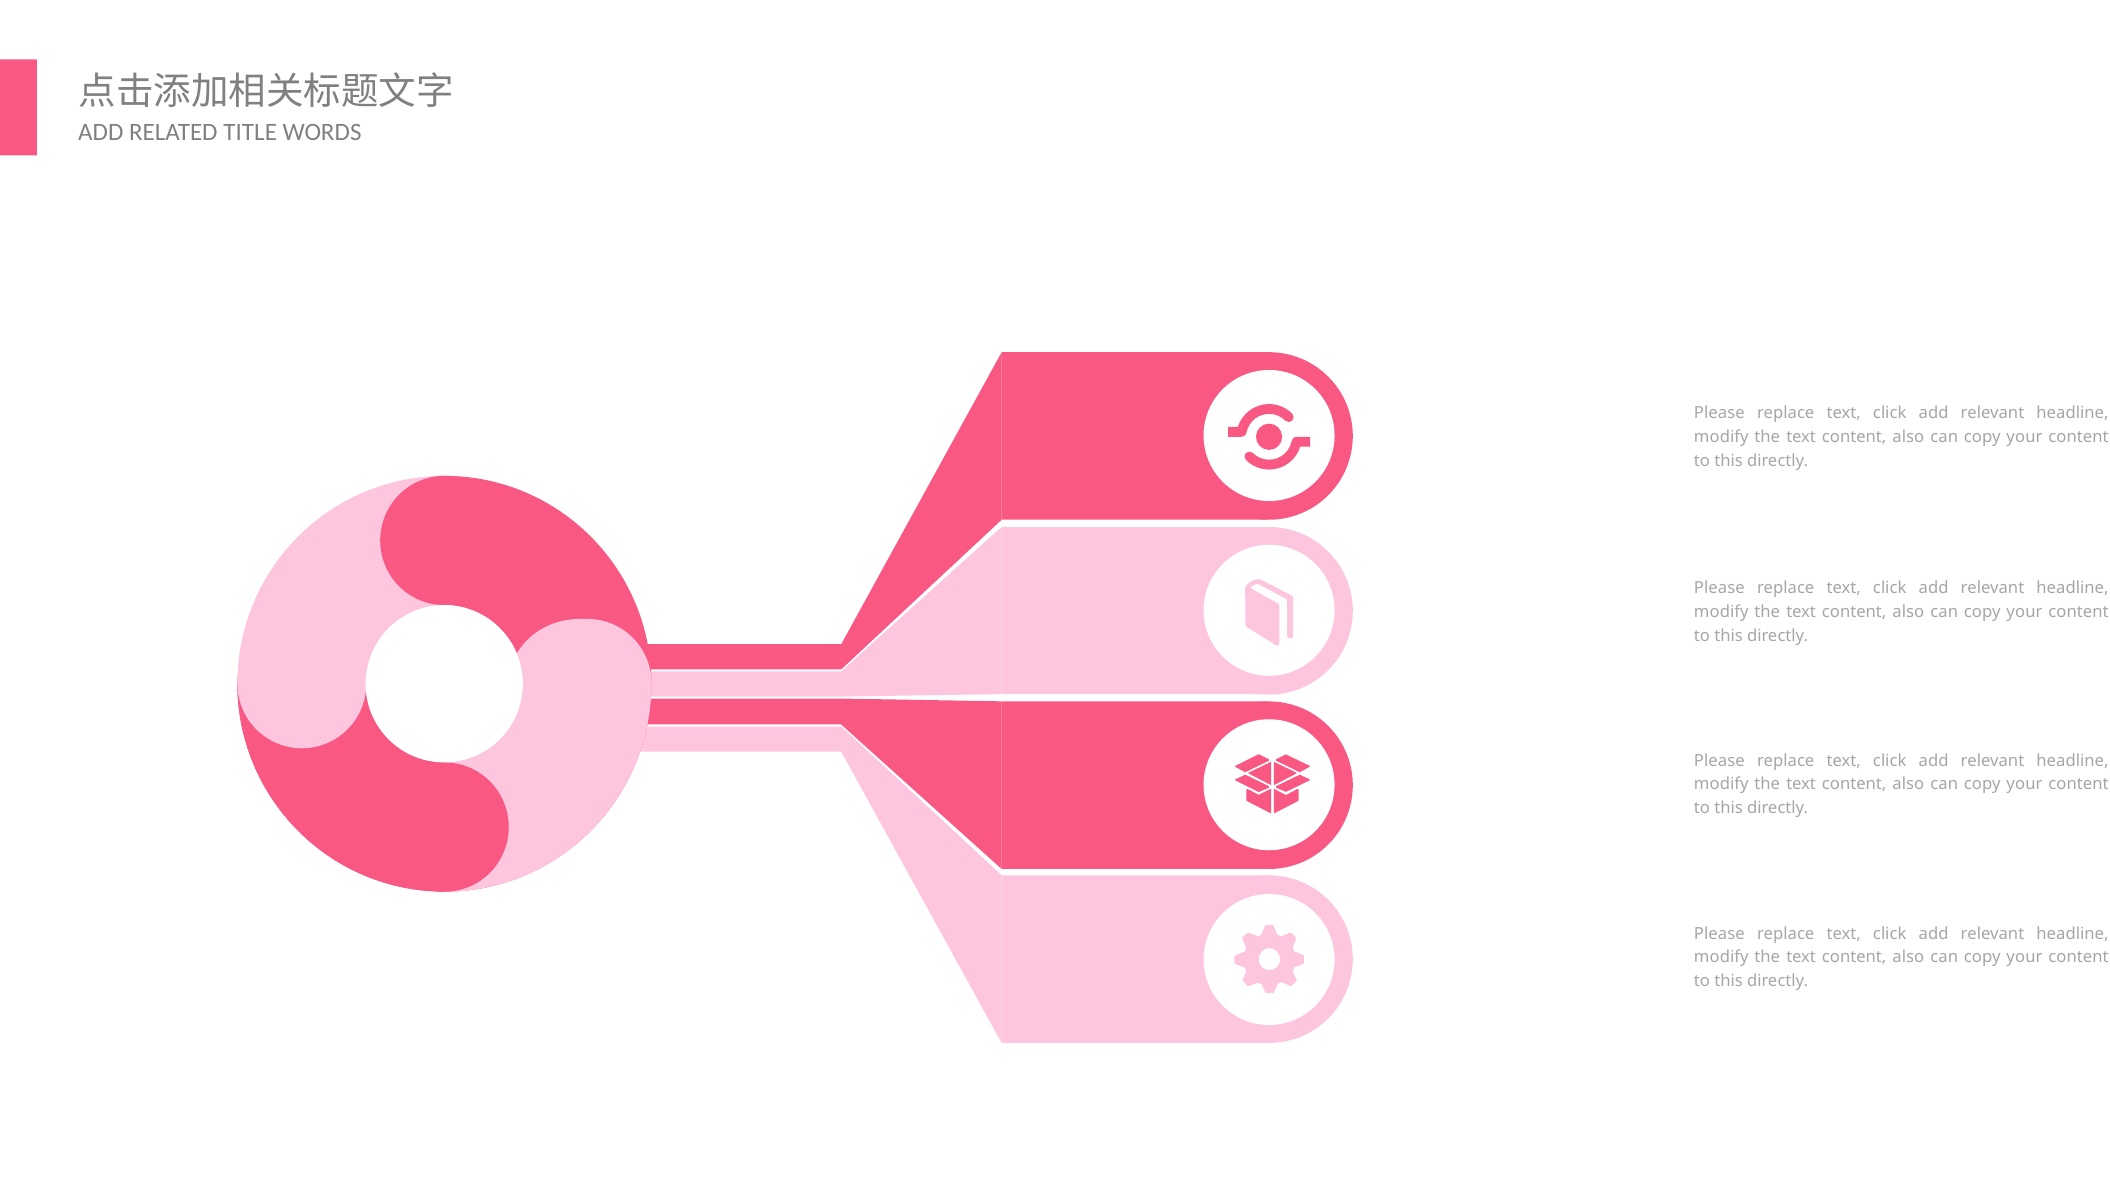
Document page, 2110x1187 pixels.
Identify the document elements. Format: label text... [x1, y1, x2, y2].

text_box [639, 726, 1353, 1043]
list Please replace text, click add relevant headline, modify the text content, also can copy your content to this directly. [1693, 918, 2110, 1187]
list Please replace text, click add relevant headline, modify the text content, also can copy your content to this directly. [1693, 397, 2110, 572]
text_box 点击添加相关标题文字 [62, 59, 470, 121]
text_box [237, 475, 652, 892]
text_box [652, 526, 1353, 697]
text_box ADD RELATED TITLE WORDS [62, 107, 379, 154]
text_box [652, 698, 1353, 726]
list Please replace text, click add relevant headline, modify the text content, also can copy your content to this directly. [1693, 745, 2110, 918]
list Please replace text, click add relevant headline, modify the text content, also can copy your content to this directly. [1693, 572, 2110, 745]
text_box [639, 352, 1353, 526]
